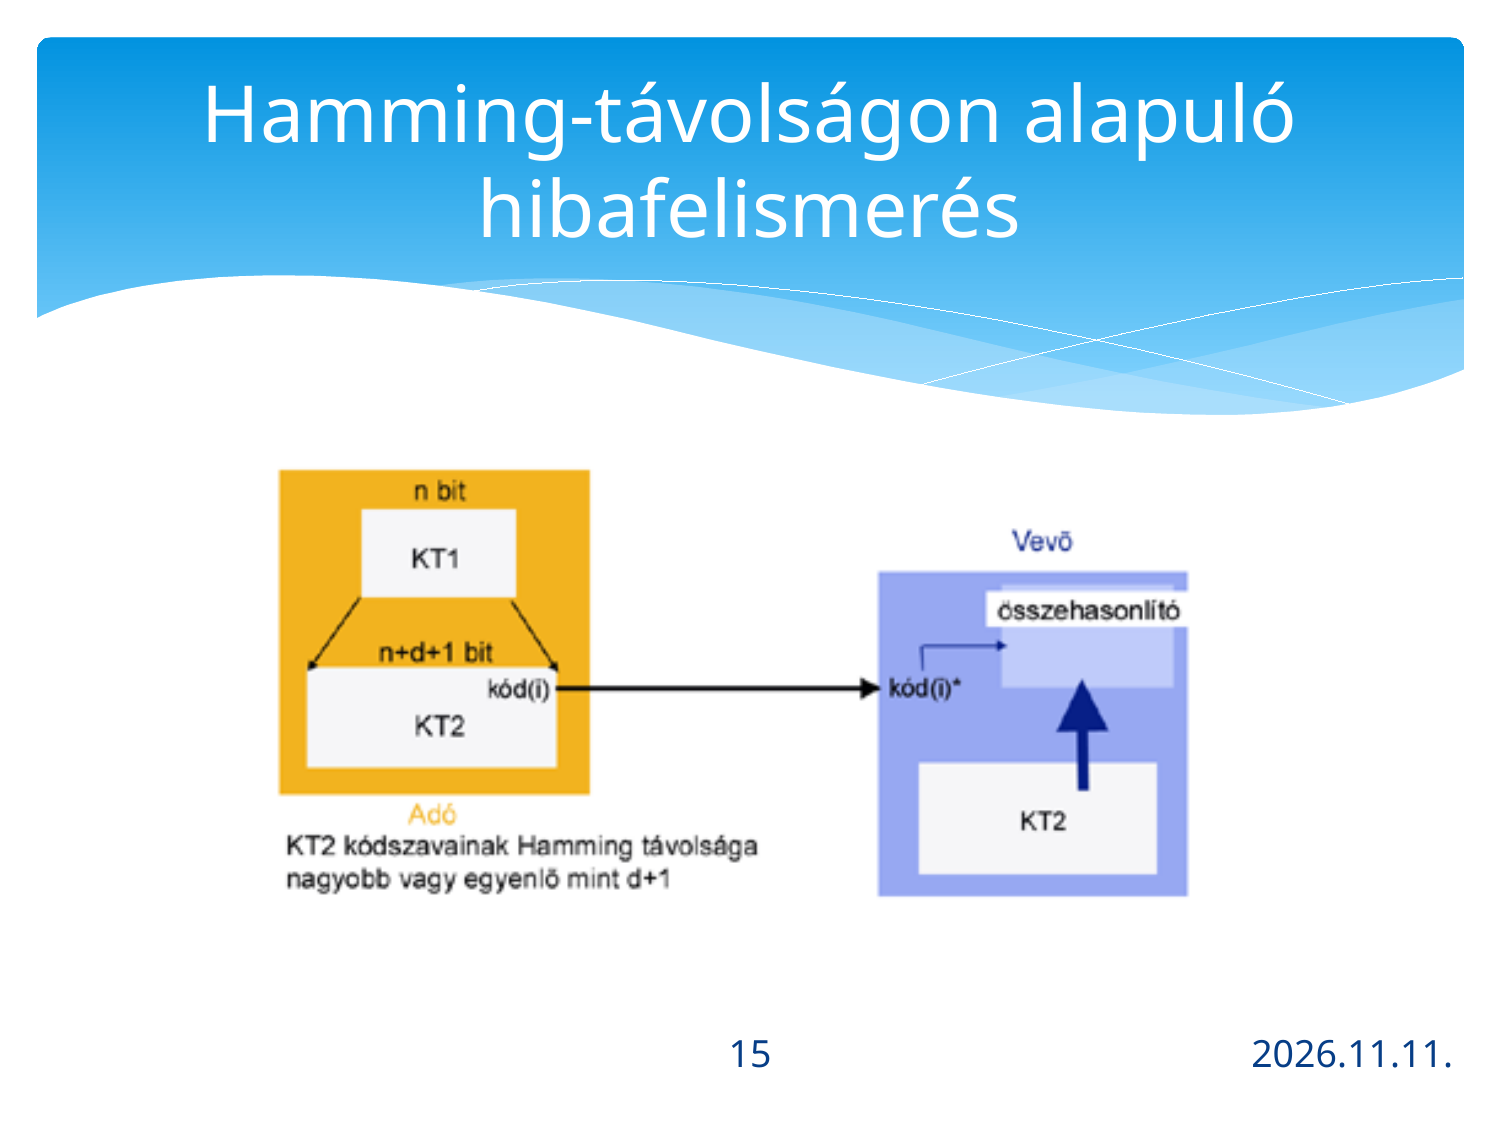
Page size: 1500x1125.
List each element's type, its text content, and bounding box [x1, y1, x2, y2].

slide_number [847, 1025, 1469, 1086]
slide_number 15 [654, 1025, 846, 1086]
title Hamming-távolságon alapuló hibafelismerés [75, 55, 1425, 261]
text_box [241, 455, 1224, 929]
